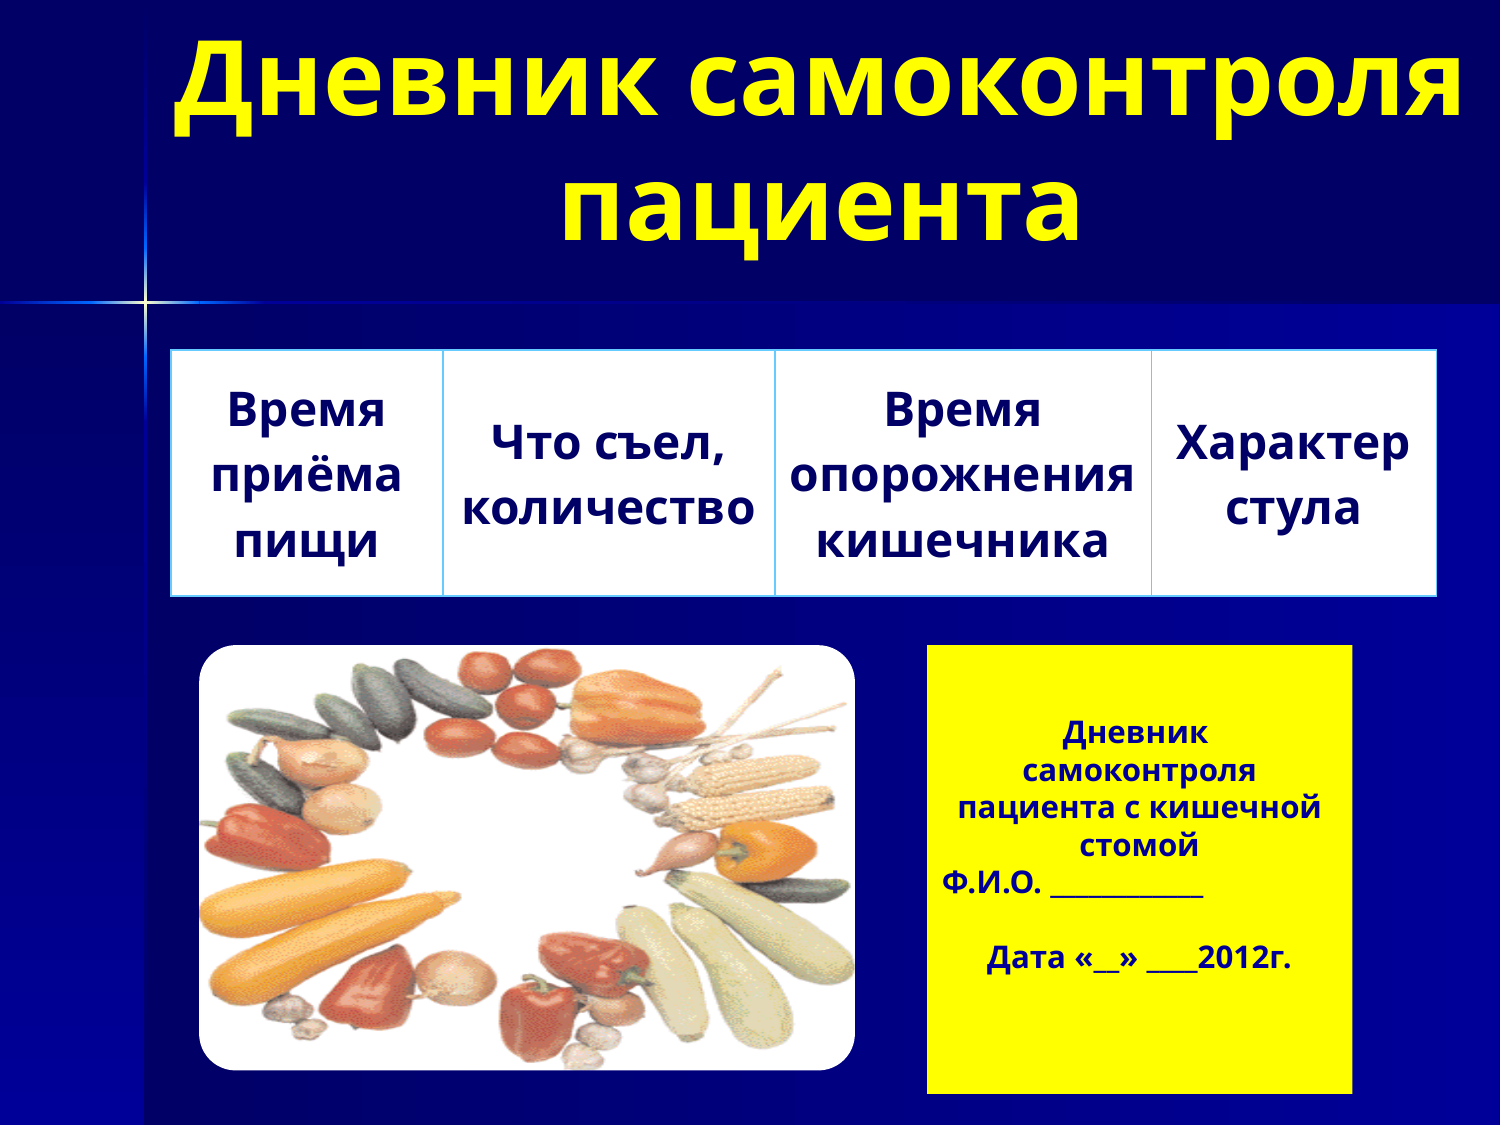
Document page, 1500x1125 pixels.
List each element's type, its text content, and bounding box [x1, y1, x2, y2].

picture [198, 644, 856, 1071]
table_header Характер стула [1152, 351, 1436, 595]
table_header Что съел, количество [444, 351, 774, 595]
title Дневник самоконтроля пациента [147, 18, 1497, 255]
text_box Дневник самоконтроля пациента с кишечной cтомой Ф.И.О. ____________ Дата «__» ____2012г. [927, 645, 1353, 1094]
table_header Время приёма пищи [172, 351, 442, 595]
table_header Время опорожнения кишечника [776, 351, 1151, 595]
